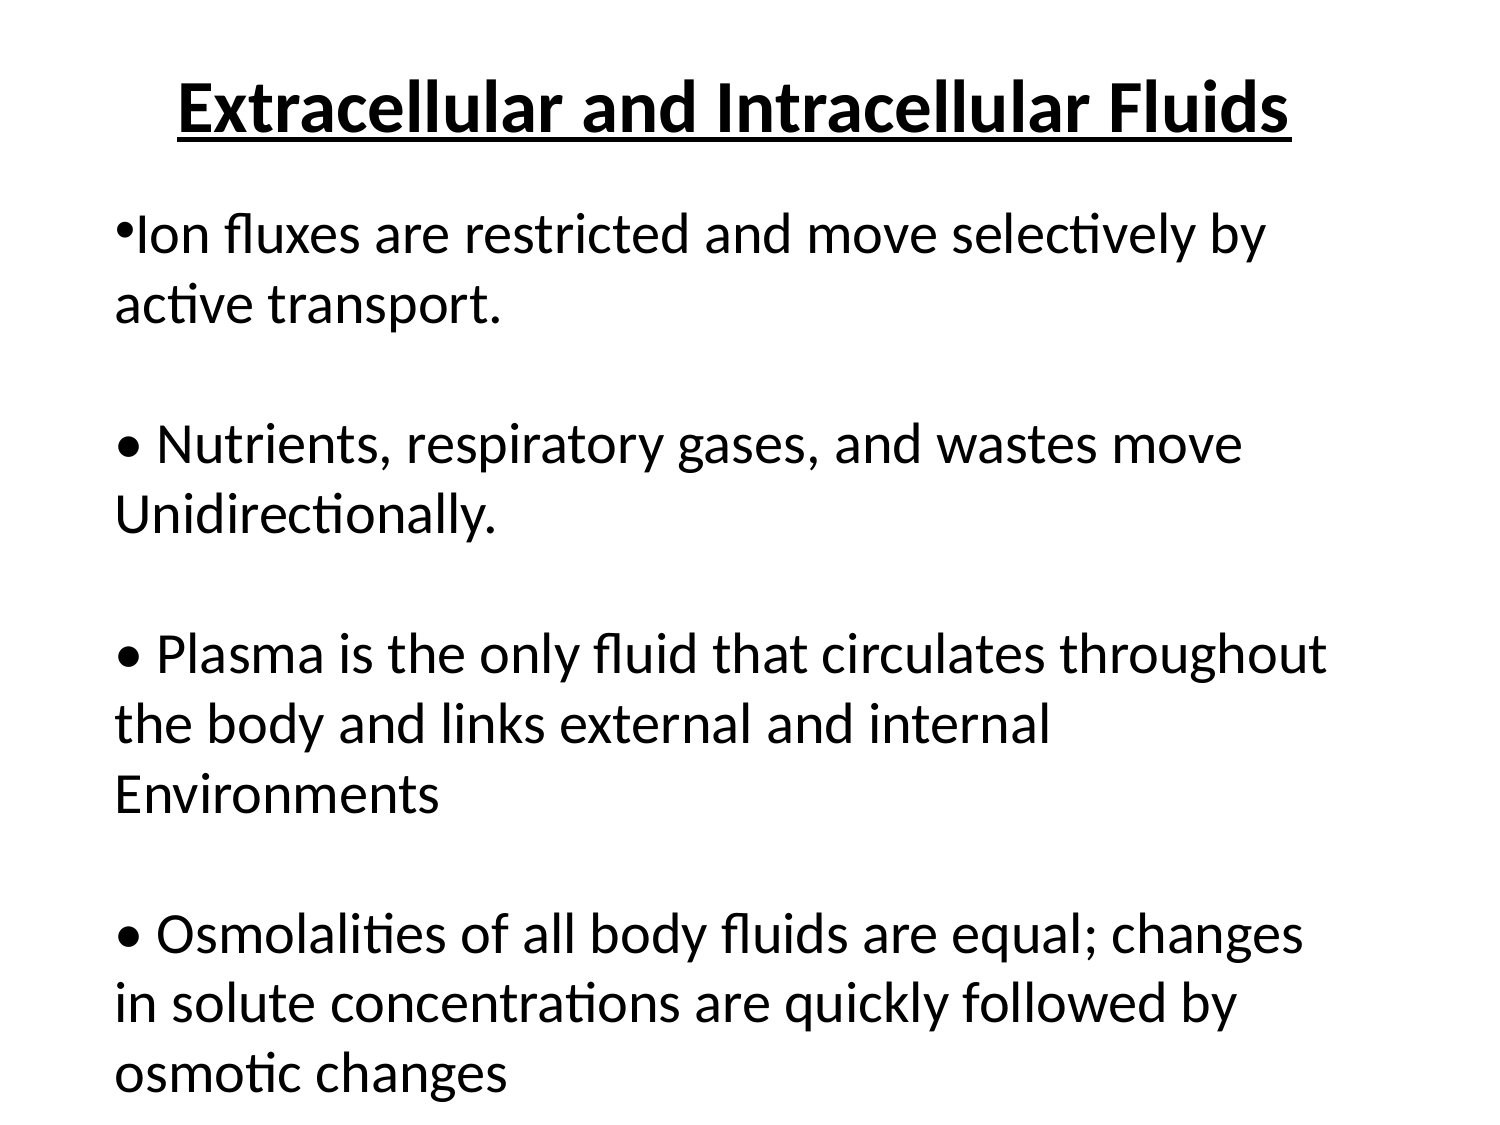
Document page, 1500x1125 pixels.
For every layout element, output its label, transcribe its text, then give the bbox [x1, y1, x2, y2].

text_box Extracellular and Intracellular Fluids [162, 49, 1363, 155]
text_box Ion fluxes are restricted and move selectively by active transport. • Nutrients, respiratory gases, and wastes move Unidirectionally. • Plasma is the only fluid that circulates throughout the body and links external and internal Environments • Osmolalities of all body fluids are equal; changes in solute concentrations are quickly followed by osmotic changes [99, 187, 1475, 1112]
